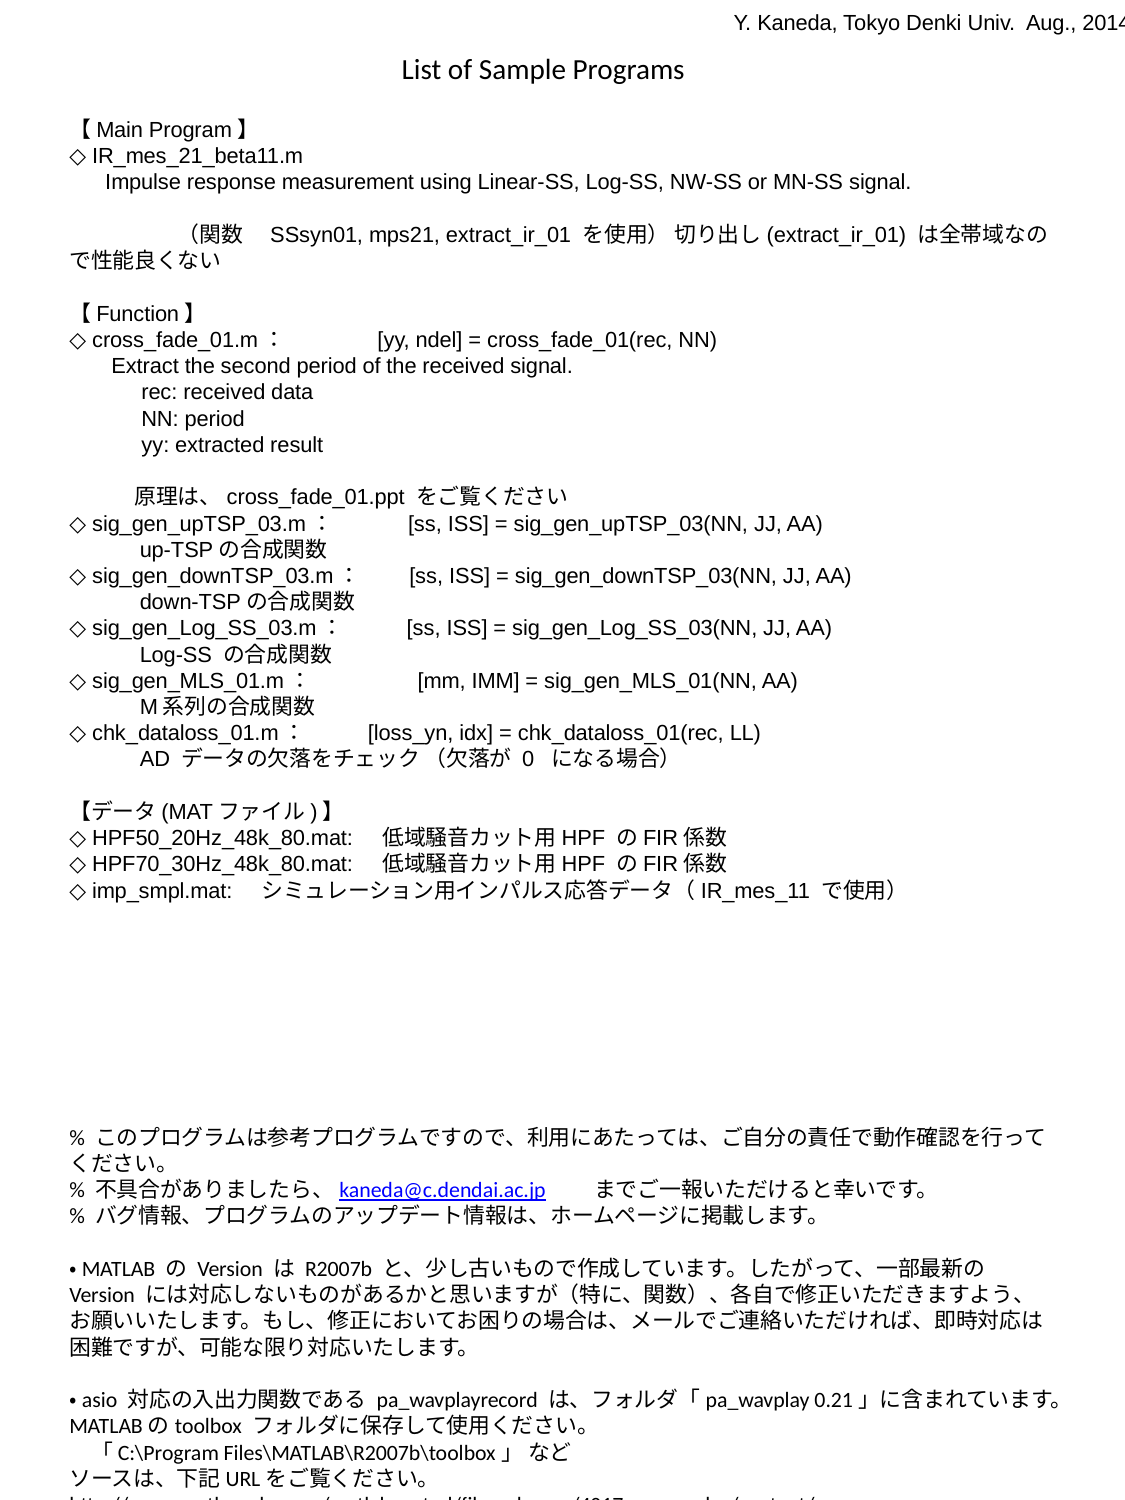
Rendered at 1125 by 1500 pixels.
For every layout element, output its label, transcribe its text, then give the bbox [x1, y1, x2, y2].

text_box List of Sample Programs [386, 42, 700, 93]
text_box 【Main Program】 ◇ IR_mes_21_beta11.m Impulse response measurement using Linear-SS, Log-SS, NW-SS or MN-SS signal. （関数 SSsyn01, mps21, extract_ir_01 を使用） 切り出し(extract_ir_01) は全帯域なので性能良くない 【Function】 ◇ cross_fade_01.m： [yy, ndel] = cross_fade_01(rec, NN) Extract the second period of the received signal. rec: received data NN: period yy: extracted result 原理は、cross_fade_01.ppt をご覧ください ◇ sig_gen_upTSP_03.m： [ss, ISS] = sig_gen_upTSP_03(NN, JJ, AA) up-TSPの合成関数 ◇ sig_gen_downTSP_03.m： [ss, ISS] = sig_gen_downTSP_03(NN, JJ, AA) down-TSPの合成関数 ◇ sig_gen_Log_SS_03.m： [ss, ISS] = sig_gen_Log_SS_03(NN, JJ, AA) Log-SS の合成関数 ◇ sig_gen_MLS_01.m： [mm, IMM] = sig_gen_MLS_01(NN, AA) M系列の合成関数 ◇ chk_dataloss_01.m： [loss_yn, idx] = chk_dataloss_01(rec, LL) AD データの欠落をチェック （欠落が 0 になる場合） 【データ(MATファイル)】 ◇ HPF50_20Hz_48k_80.mat: 低域騒音カット用HPF のFIR係数 ◇ HPF70_30Hz_48k_80.mat: 低域騒音カット用HPF のFIR係数 ◇ imp_smpl.mat: シミュレーション用インパルス応答データ（IR_mes_11 で使用） [54, 108, 1071, 910]
text_box Y. Kaneda, Tokyo Denki Univ. Aug., 2014 [718, 1, 1125, 42]
text_box % このプログラムは参考プログラムですので、利用にあたっては、ご自分の責任で動作確認を行ってください。 % 不具合がありましたら、kaneda@c.dendai.ac.jp までご一報いただけると幸いです。 % バグ情報、プログラムのアップデート情報は、ホームページに掲載します。 ・MATLAB の Version は R2007b と、少し古いもので作成しています。したがって、一部最新の Version には対応しないものがあるかと思いますが（特に、関数）、各自で修正いただきますよう、お願いいたします。もし、修正においてお困りの場合は、メールでご連絡いただければ、即時対応は困難ですが、可能な限り対応いたします。 ・asio 対応の入出力関数である pa_wavplayrecord は、フォルダ「pa_wavplay 0.21」に含まれています。MATLABのtoolbox フォルダに保存して使用ください。 「C:\Program Files\MATLAB\R2007b\toolbox」 など ソースは、下記URLをご覧ください。 http://www.mathworks.com/matlabcentral/fileexchange/4017-pa-wavplay/content/ [54, 1116, 1071, 1500]
